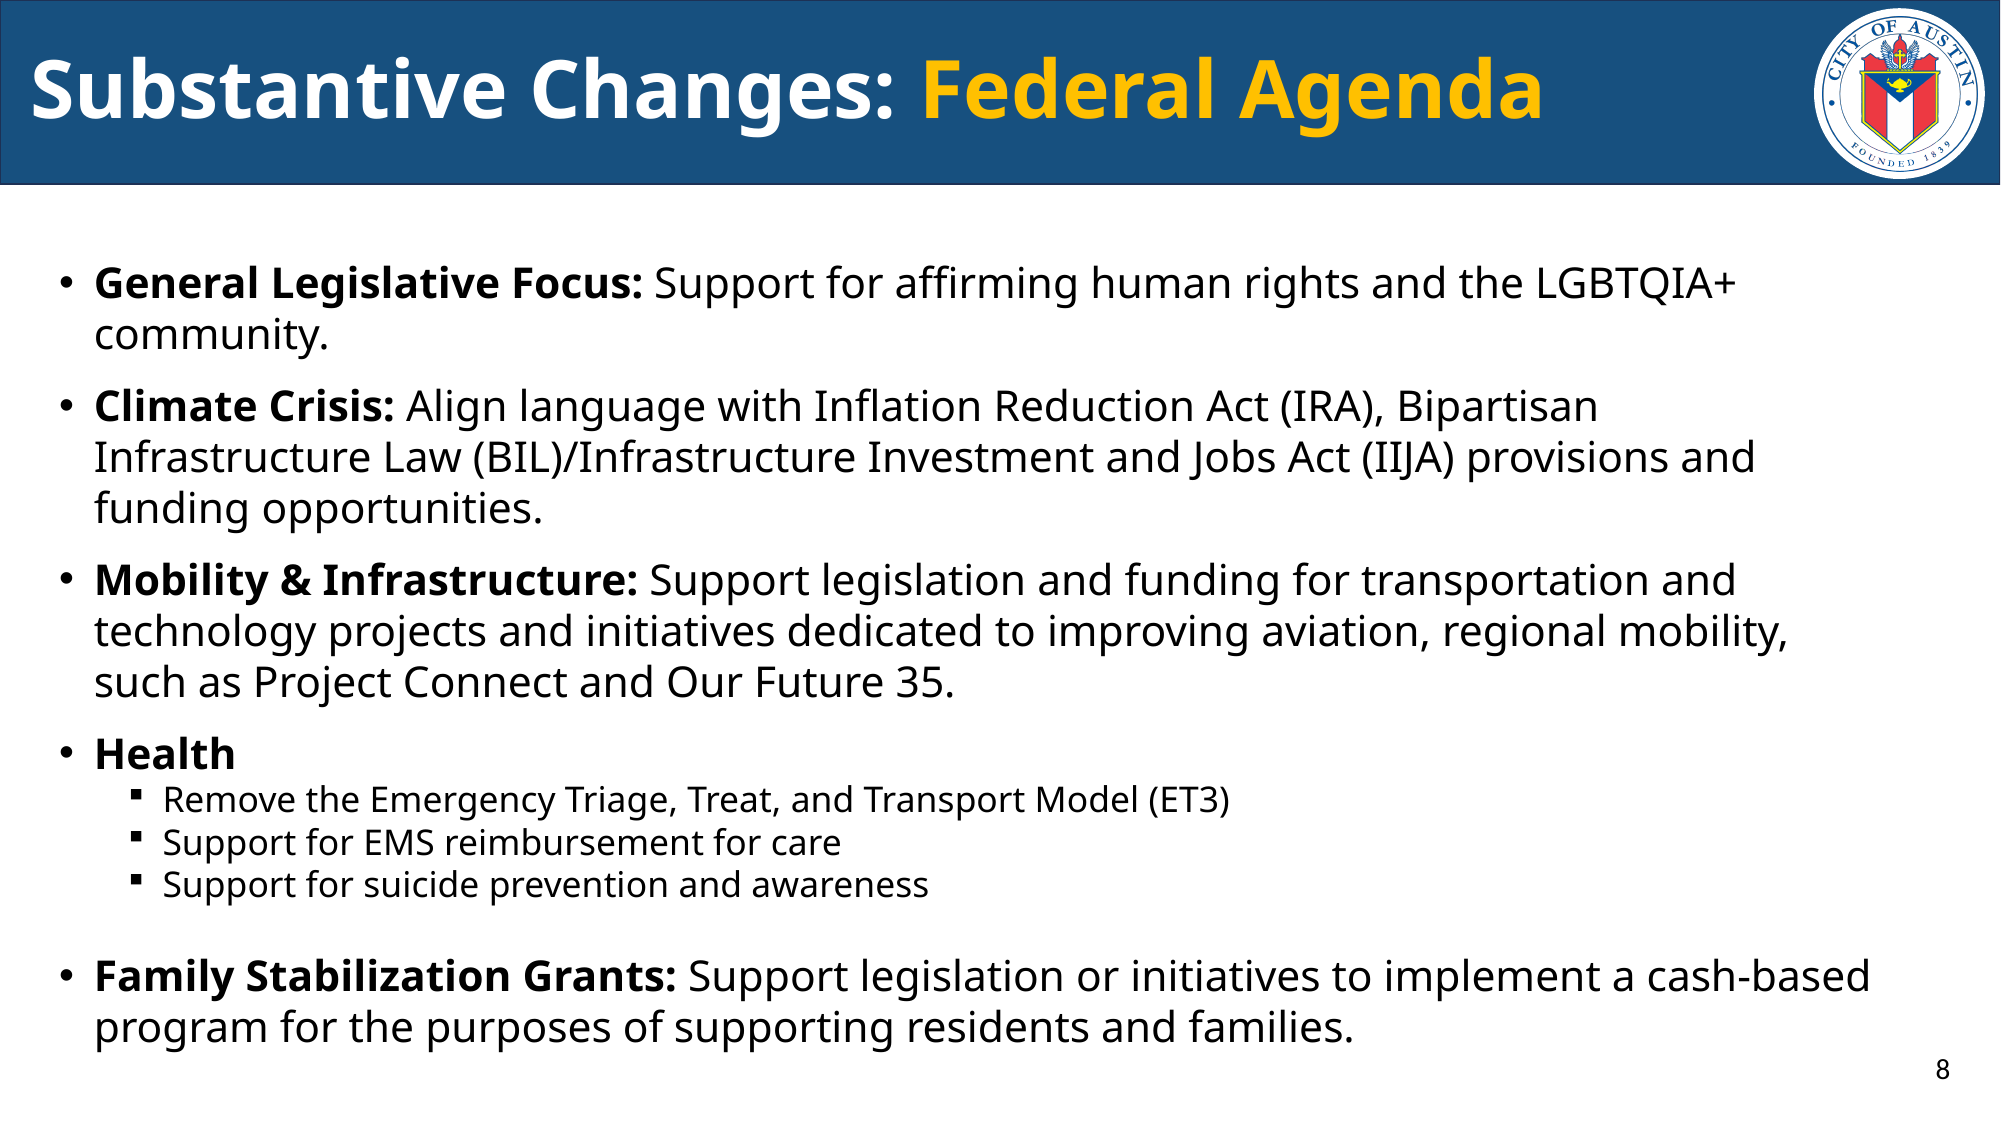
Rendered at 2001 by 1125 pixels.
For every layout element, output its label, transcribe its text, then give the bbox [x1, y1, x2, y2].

list General Legislative Focus: Support for affirming human rights and the LGBTQIA+ community. Climate Crisis: Align language with Inflation Reduction Act (IRA), Bipartisan Infrastructure Law (BIL)/Infrastructure Investment and Jobs Act (IIJA) provisions and funding opportunities. Mobility & Infrastructure: Support legislation and funding for transportation and technology projects and initiatives dedicated to improving aviation, regional mobility, such as Project Connect and Our Future 35. Health Remove the Emergency Triage, Treat, and Transport Model (ET3) Support for EMS reimbursement for care Support for suicide prevention and awareness Family Stabilization Grants: Support legislation or initiatives to implement a cash-based program for the purposes of supporting residents and families. [44, 248, 1890, 1064]
title Substantive Changes: Federal Agenda [15, 8, 1741, 178]
slide_number 7 [1515, 1042, 1966, 1103]
picture [1822, 16, 1978, 172]
